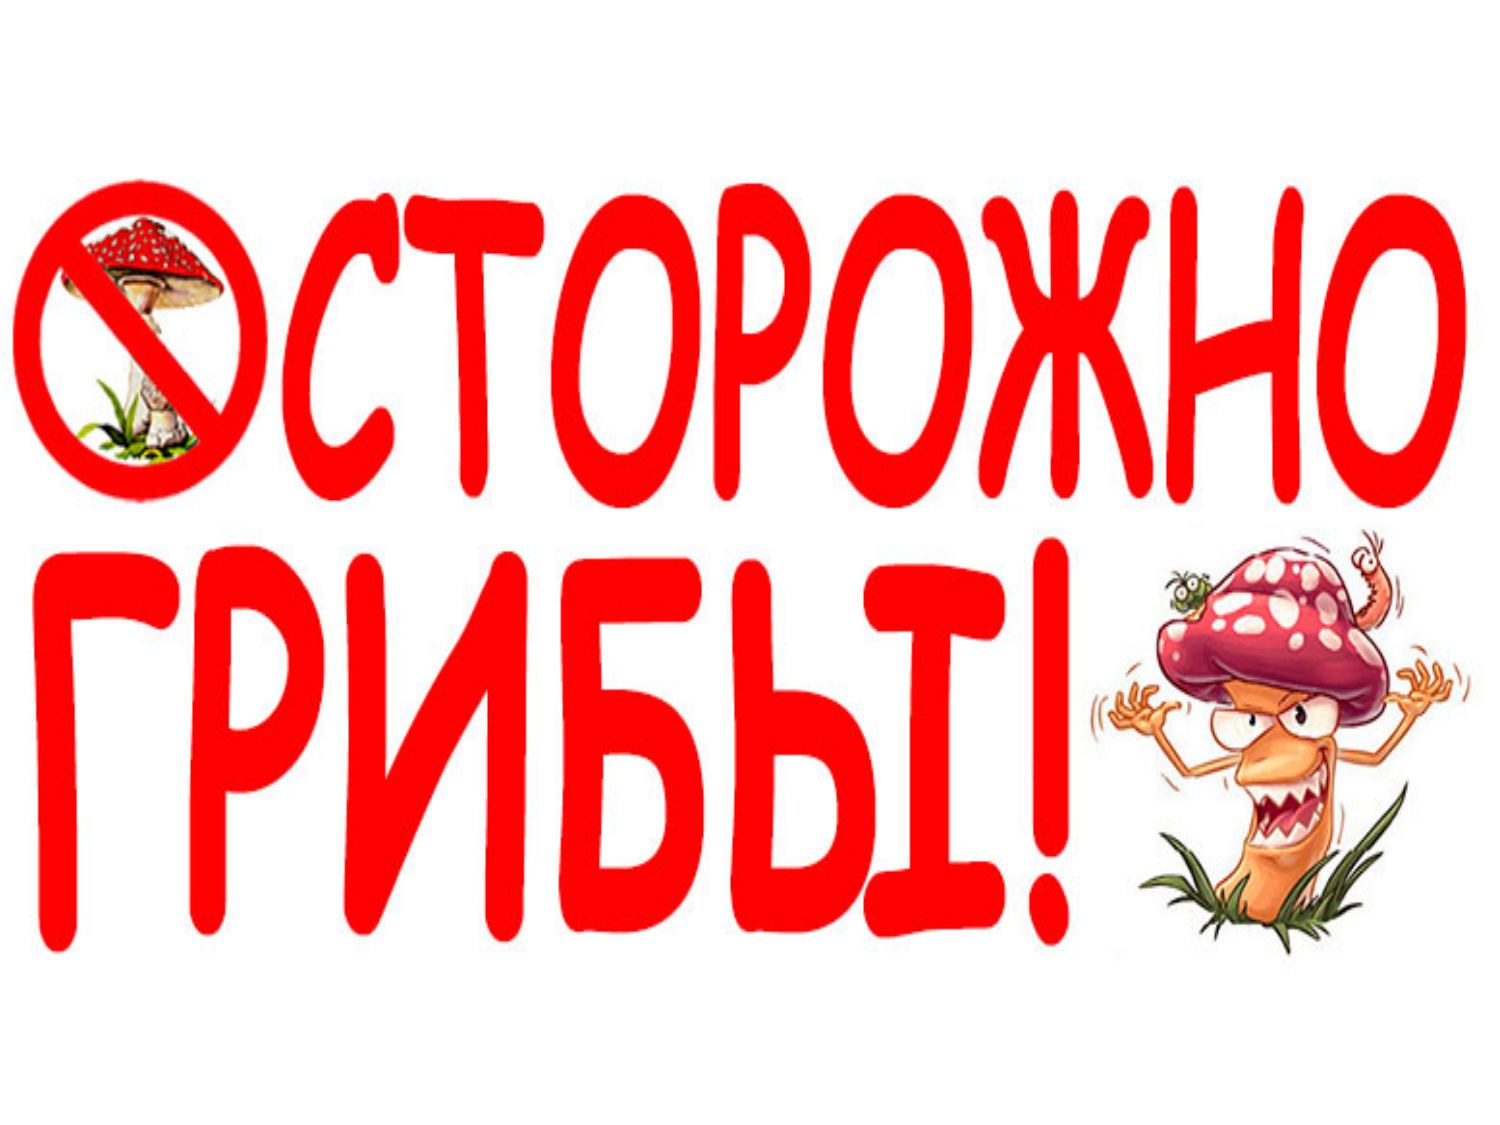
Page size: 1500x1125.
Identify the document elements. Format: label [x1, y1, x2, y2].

picture [0, 160, 1487, 977]
